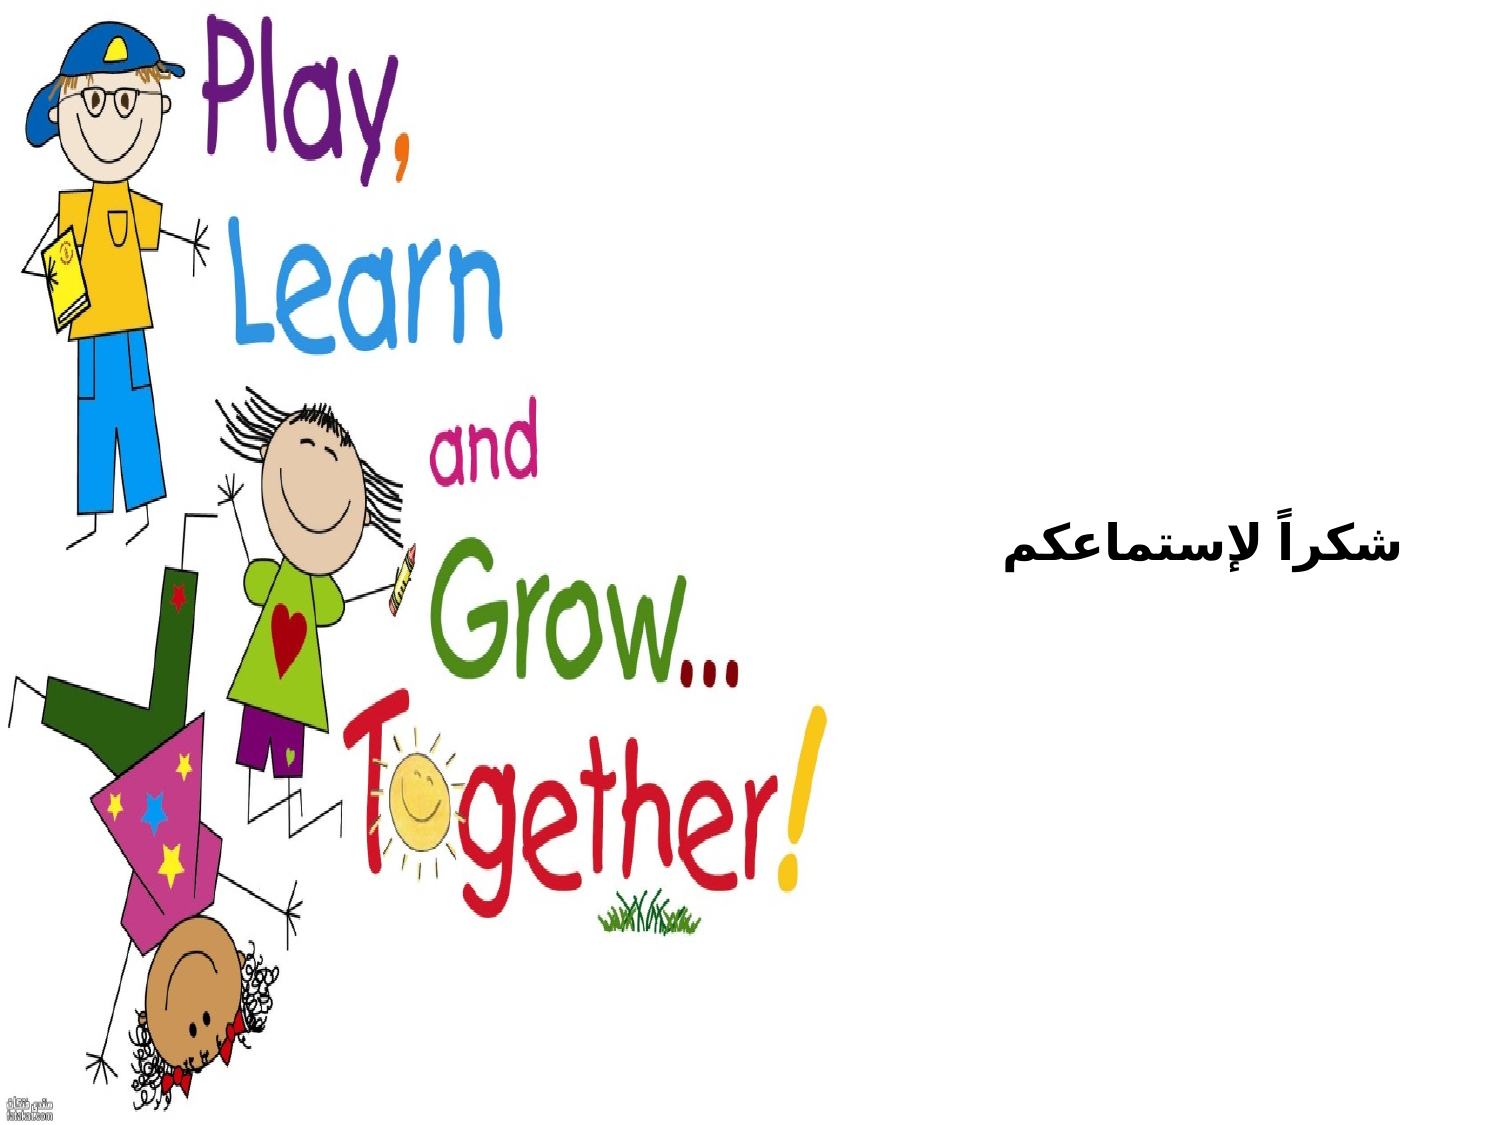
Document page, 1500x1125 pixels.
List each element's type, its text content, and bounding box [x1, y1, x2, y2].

title شكراً لإستماعكم [924, 387, 1419, 579]
picture [0, 0, 838, 1125]
